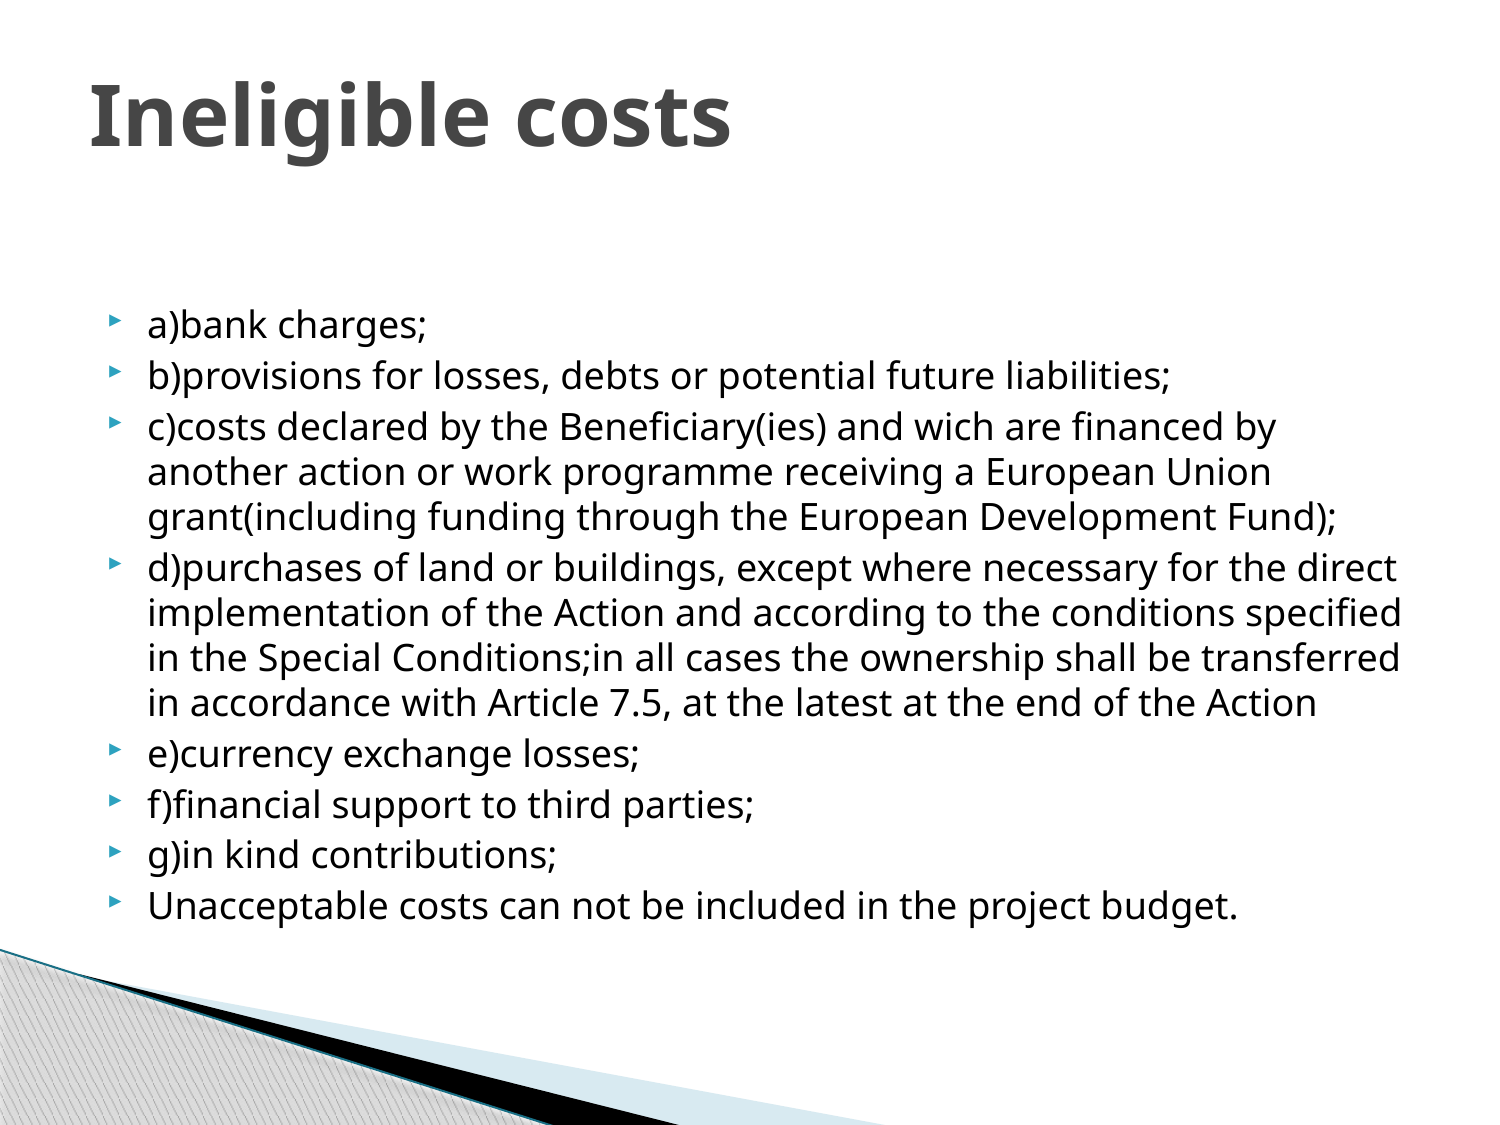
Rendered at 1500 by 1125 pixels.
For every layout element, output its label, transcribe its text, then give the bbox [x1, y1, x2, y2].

title Ineligible costs [75, 24, 1263, 200]
list a)bank charges; b)provisions for losses, debts or potential future liabilities; c)costs declared by the Beneficiary(ies) and wich are financed by another action or work programme receiving a European Union grant(including funding through the European Development Fund); d)purchases of land or buildings, except where necessary for the direct implementation of the Action and according to the conditions specified in the Special Conditions;in all cases the ownership shall be transferred in accordance with Article 7.5, at the latest at the end of the Action e)currency exchange losses; f)financial support to third parties; g)in kind contributions; Unacceptable costs can not be included in the project budget. [75, 243, 1425, 986]
